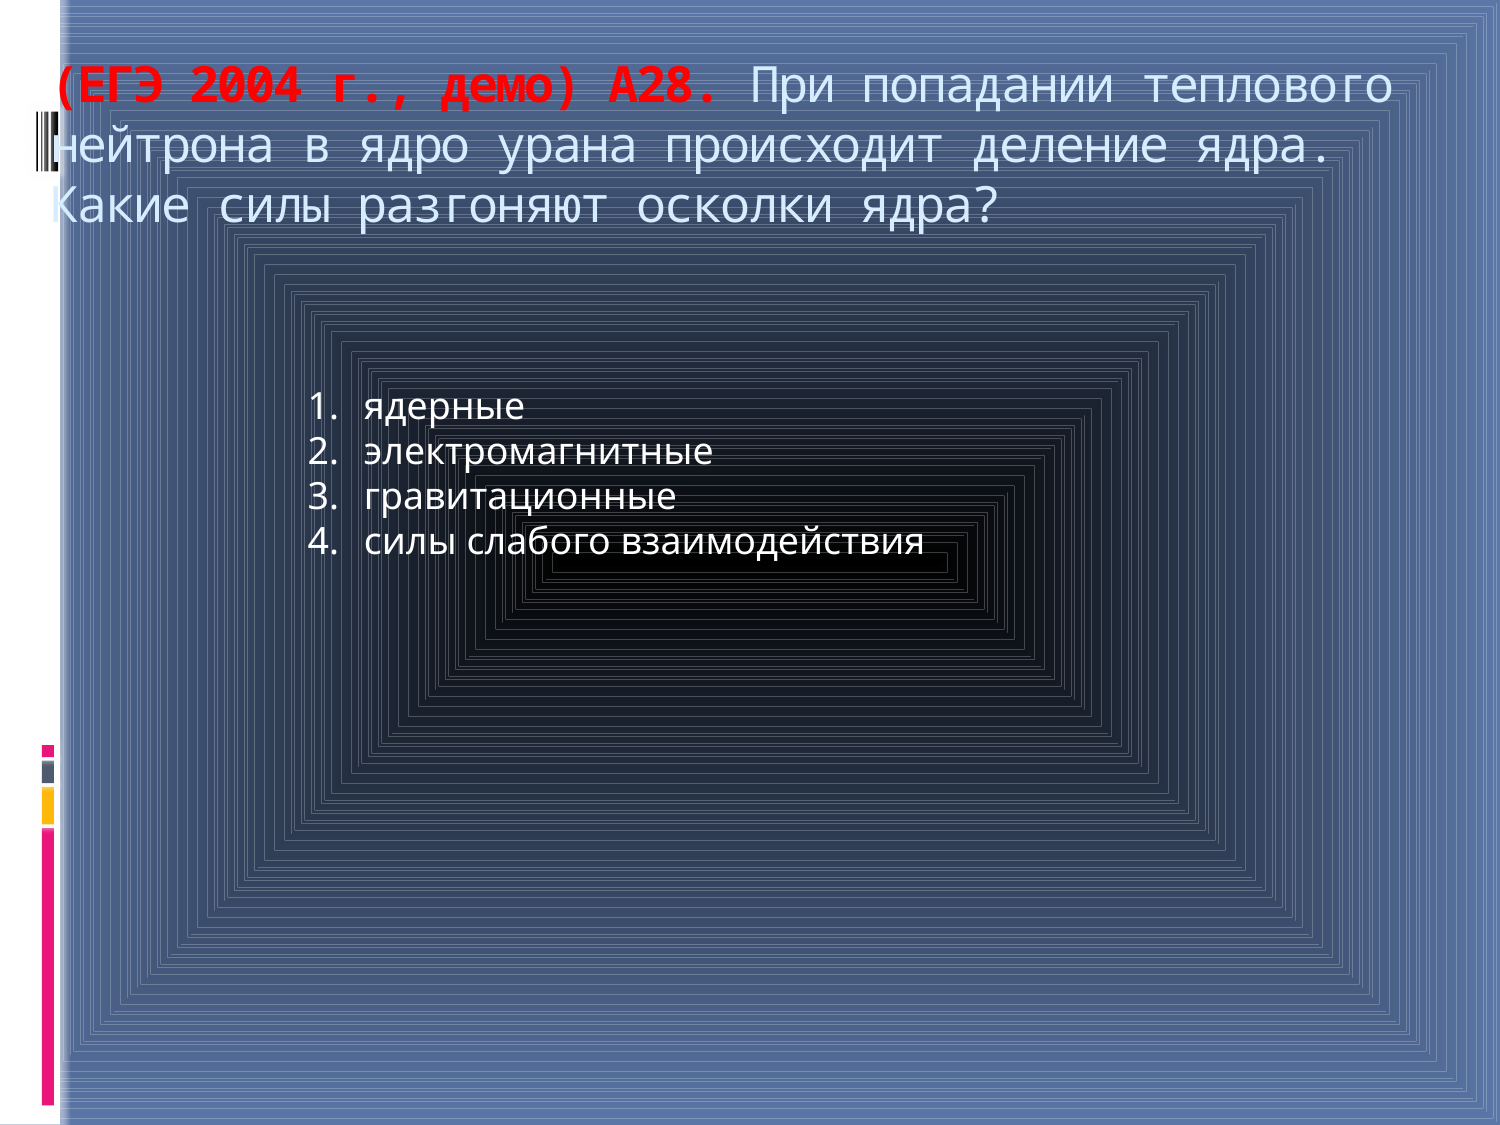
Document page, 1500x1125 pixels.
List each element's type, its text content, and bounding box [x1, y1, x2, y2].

title (ЕГЭ 2004 г., демо) А28. При попадании теплового нейтрона в ядро урана происходит деление ядра. Какие силы разгоняют осколки ядра? [35, 45, 1465, 293]
text_box ядерные электромагнитные гравитационные силы слабого взаимодействия [292, 374, 1079, 570]
